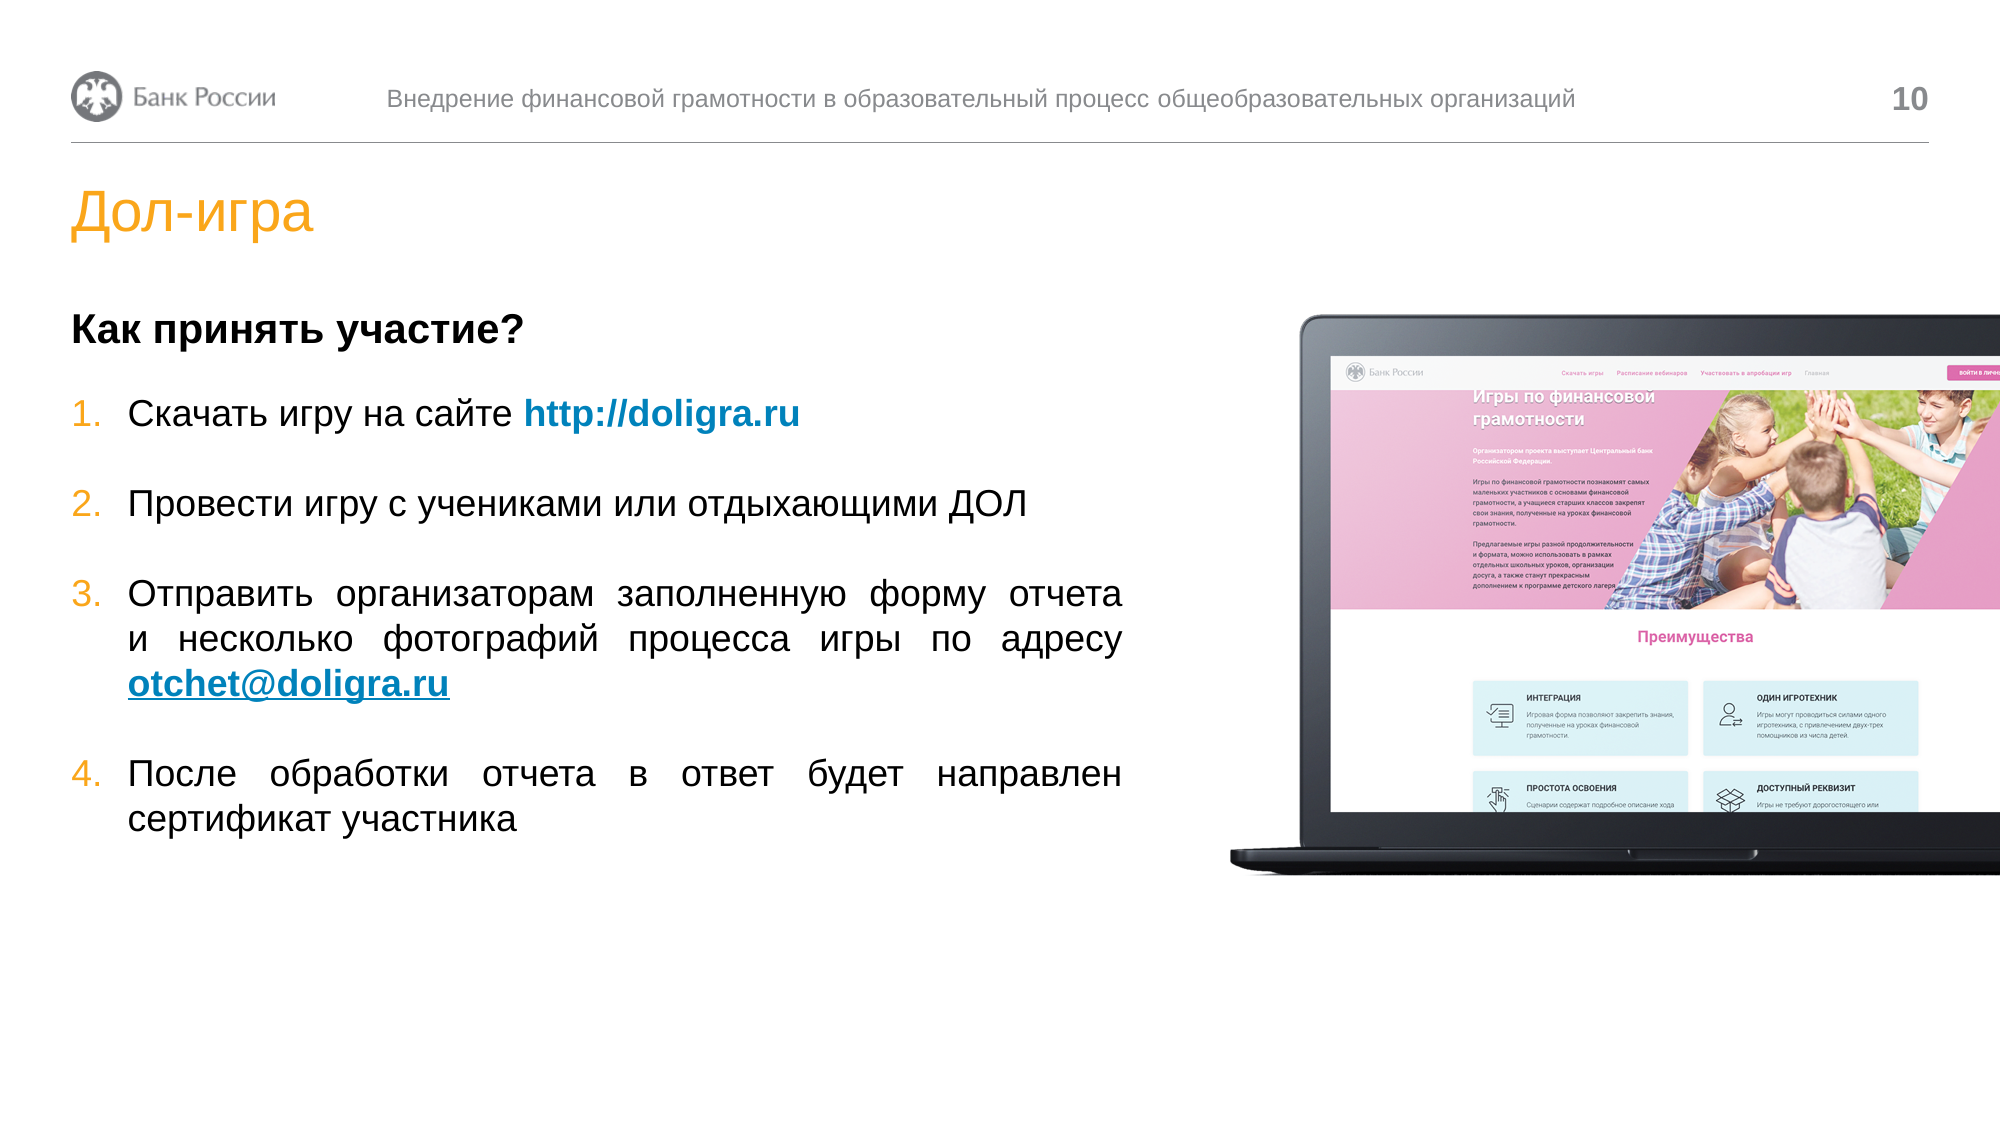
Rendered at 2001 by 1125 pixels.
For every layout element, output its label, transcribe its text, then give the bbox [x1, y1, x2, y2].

footer Внедрение финансовой грамотности в образовательный процесс общеобразовательных организаций [386, 70, 1772, 124]
slide_number 10 [1806, 70, 1929, 124]
title Дол-игра [71, 181, 1929, 248]
text_box Скачать игру на сайте http://doligra.ru Провести игру с учениками или отдыхающими ДОЛ Отправить организаторам заполненную форму отчета и несколько фотографий процесса игры по адресу otchet@doligra.ru После обработки отчета в ответ будет направлен сертификат участника [56, 381, 1138, 847]
text_box Как принять участие? [71, 308, 1708, 370]
picture [71, 71, 275, 122]
picture [1227, 314, 2000, 876]
